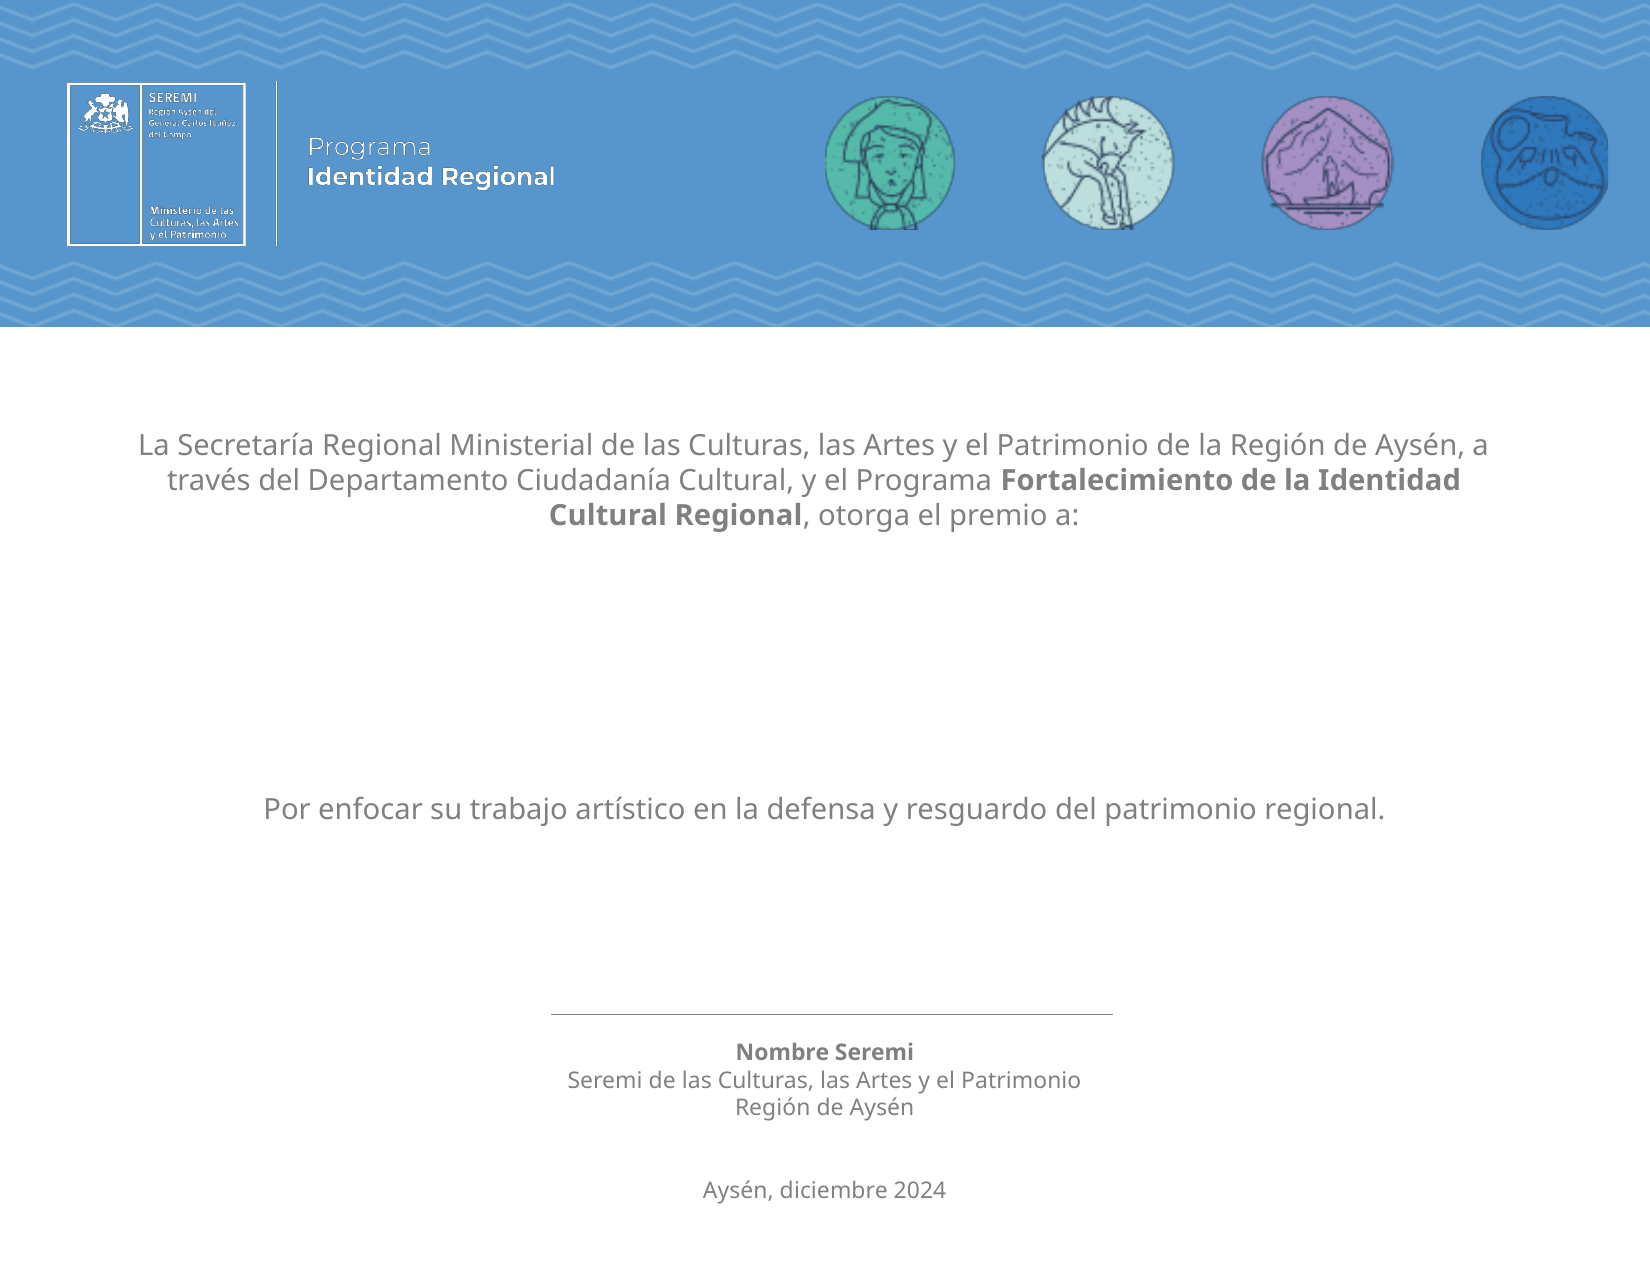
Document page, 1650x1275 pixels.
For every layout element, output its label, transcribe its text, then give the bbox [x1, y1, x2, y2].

text_box La Secretaría Regional Ministerial de las Culturas, las Artes y el Patrimonio de la Región de Aysén, a través del Departamento Ciudadanía Cultural, y el Programa Fortalecimiento de la Identidad Cultural Regional, otorga el premio a: [120, 418, 1508, 539]
text_box Por enfocar su trabajo artístico en la defensa y resguardo del patrimonio regional. [120, 783, 1530, 833]
text_box Nombre Seremi Seremi de las Culturas, las Artes y el Patrimonio Región de Aysén Aysén, diciembre 2024 [0, 1030, 1650, 1210]
